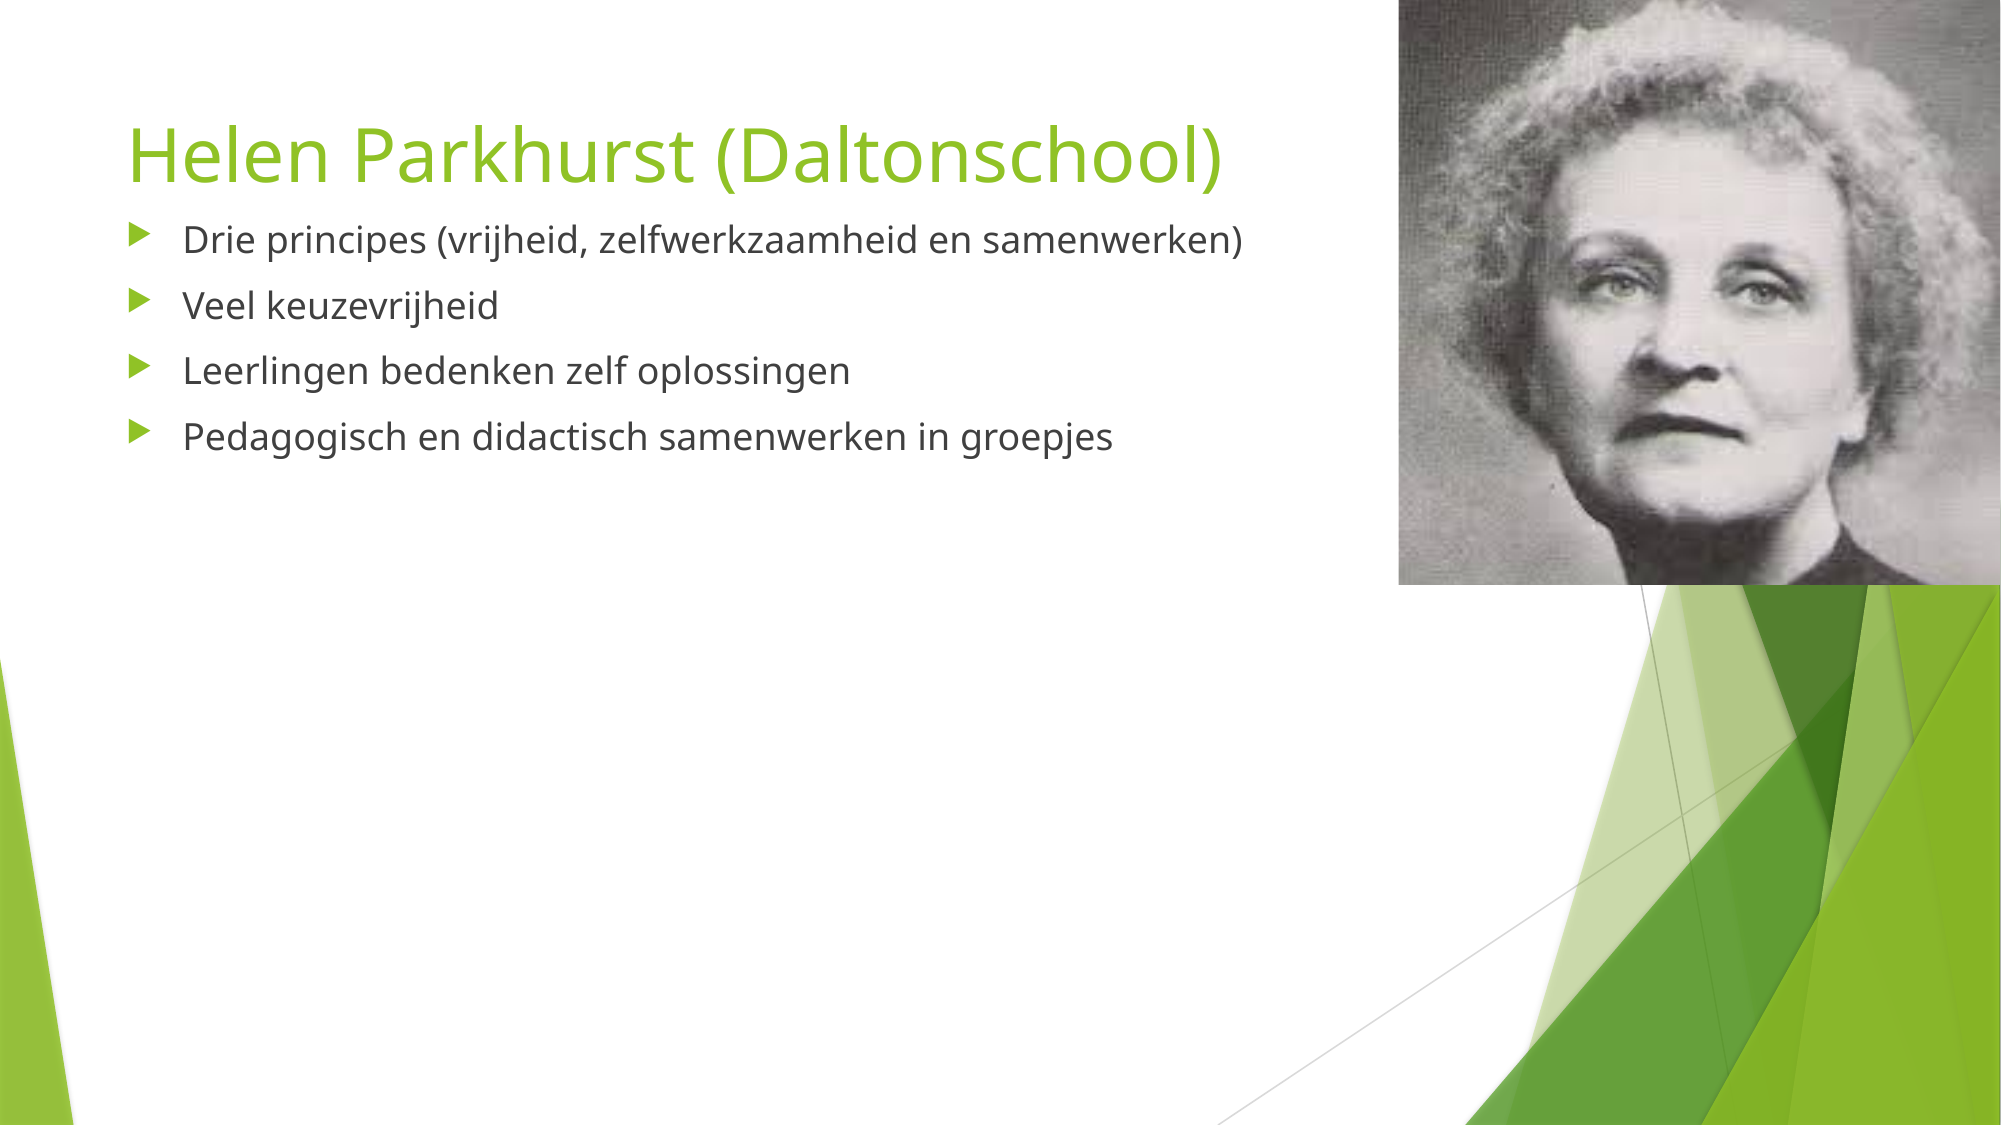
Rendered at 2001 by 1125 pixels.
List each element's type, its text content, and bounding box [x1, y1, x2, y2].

list Drie principes (vrijheid, zelfwerkzaamheid en samenwerken) Veel keuzevrijheid Leerlingen bedenken zelf oplossingen Pedagogisch en didactisch samenwerken in groepjes [111, 208, 1522, 845]
picture [1398, 0, 2000, 586]
title Helen Parkhurst (Daltonschool) [111, 99, 1393, 208]
